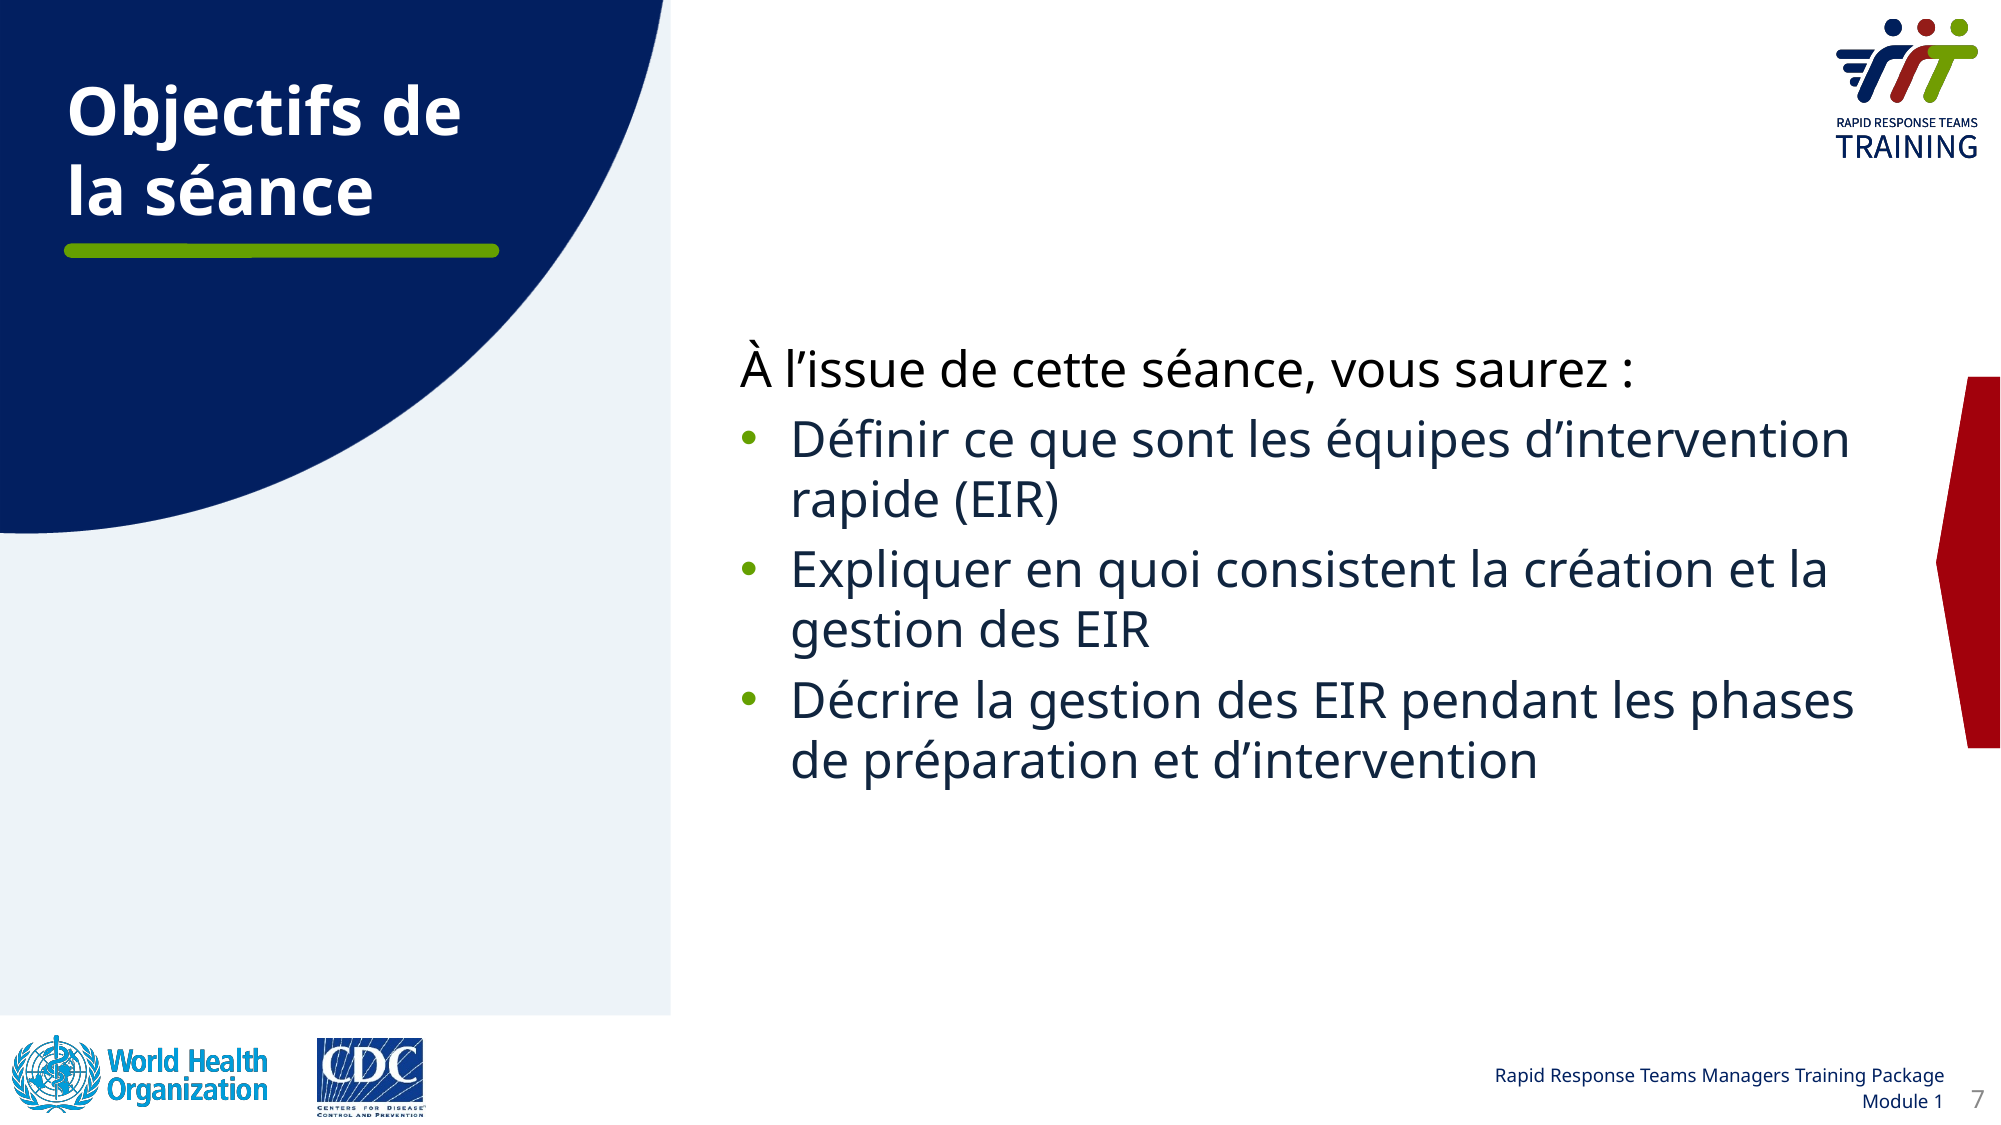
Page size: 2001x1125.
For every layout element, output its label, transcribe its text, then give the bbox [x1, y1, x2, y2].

picture [46, 1056, 54, 1062]
picture [30, 1083, 37, 1091]
picture [40, 1062, 47, 1070]
text_box 7 [1557, 1075, 1993, 1121]
picture [36, 1088, 78, 1105]
picture [71, 1053, 90, 1091]
picture [22, 1062, 26, 1077]
text_box Objectifs de la séance [59, 61, 531, 237]
picture [50, 1108, 62, 1113]
picture [34, 1054, 43, 1078]
picture [1835, 19, 1978, 167]
picture [12, 1083, 48, 1113]
picture [12, 1035, 54, 1068]
text_box [1936, 376, 2000, 749]
picture [0, 0, 670, 538]
picture [24, 1054, 36, 1087]
picture [317, 1038, 426, 1117]
text_box À l’issue de cette séance, vous saurez : Définir ce que sont les équipes d’intervention rapide (EIR) Expliquer en quoi consistent la création et la gestion des EIR Décrire la gestion des EIR pendant les phases de préparation et d’intervention [732, 329, 1912, 796]
picture [59, 1035, 267, 1113]
